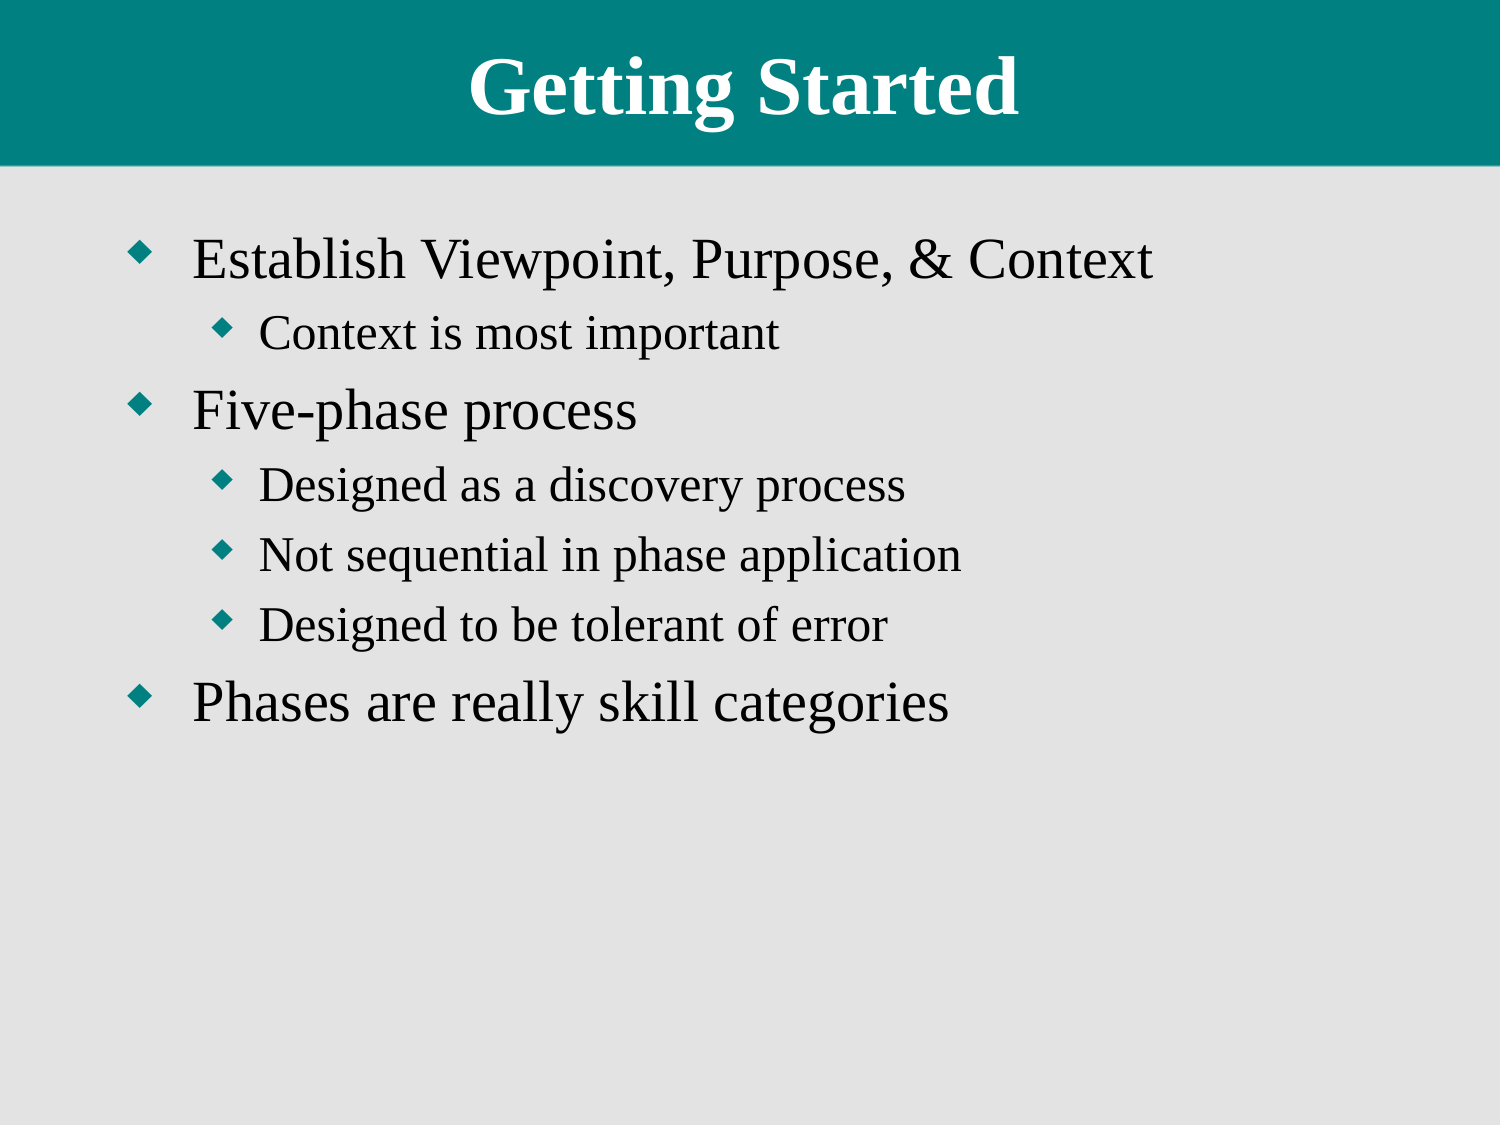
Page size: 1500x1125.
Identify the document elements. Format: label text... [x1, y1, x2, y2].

title Getting Started [0, 23, 1488, 140]
picture [0, 0, 1500, 1125]
list Establish Viewpoint, Purpose, & Context Context is most important Five-phase process Designed as a discovery process Not sequential in phase application Designed to be tolerant of error Phases are really skill categories [111, 211, 1388, 754]
